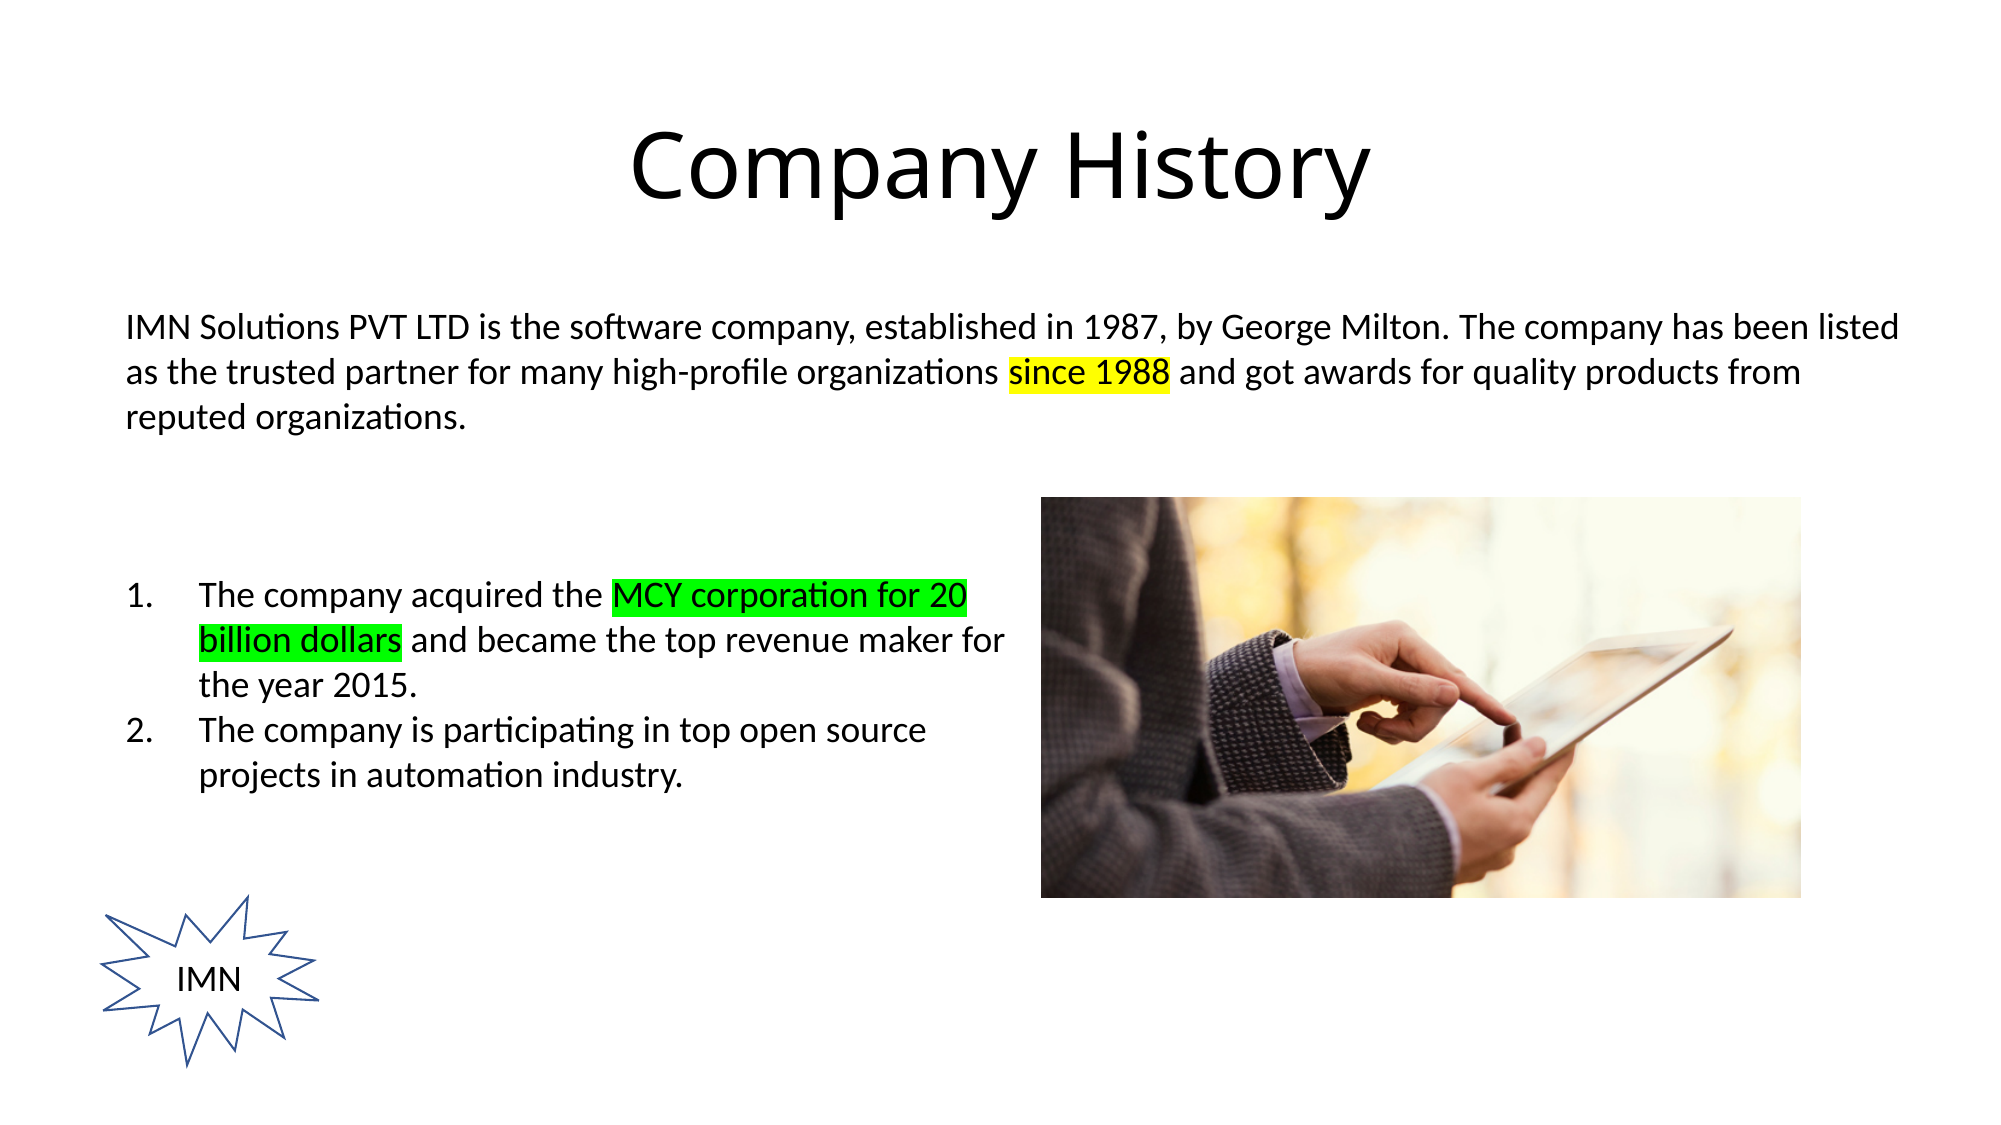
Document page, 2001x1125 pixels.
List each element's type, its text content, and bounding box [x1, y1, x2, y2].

title Company History [137, 59, 1863, 278]
text_box IMN [99, 894, 320, 1069]
text_box The company acquired the MCY corporation for 20 billion dollars and became the top revenue maker for the year 2015. The company is participating in top open source projects in automation industry. [110, 562, 1024, 803]
text_box IMN Solutions PVT LTD is the software company, established in 1987, by George Milton. The company has been listed as the trusted partner for many high-profile organizations since 1988 and got awards for quality products from reputed organizations. [110, 295, 1932, 445]
picture [1041, 497, 1801, 898]
